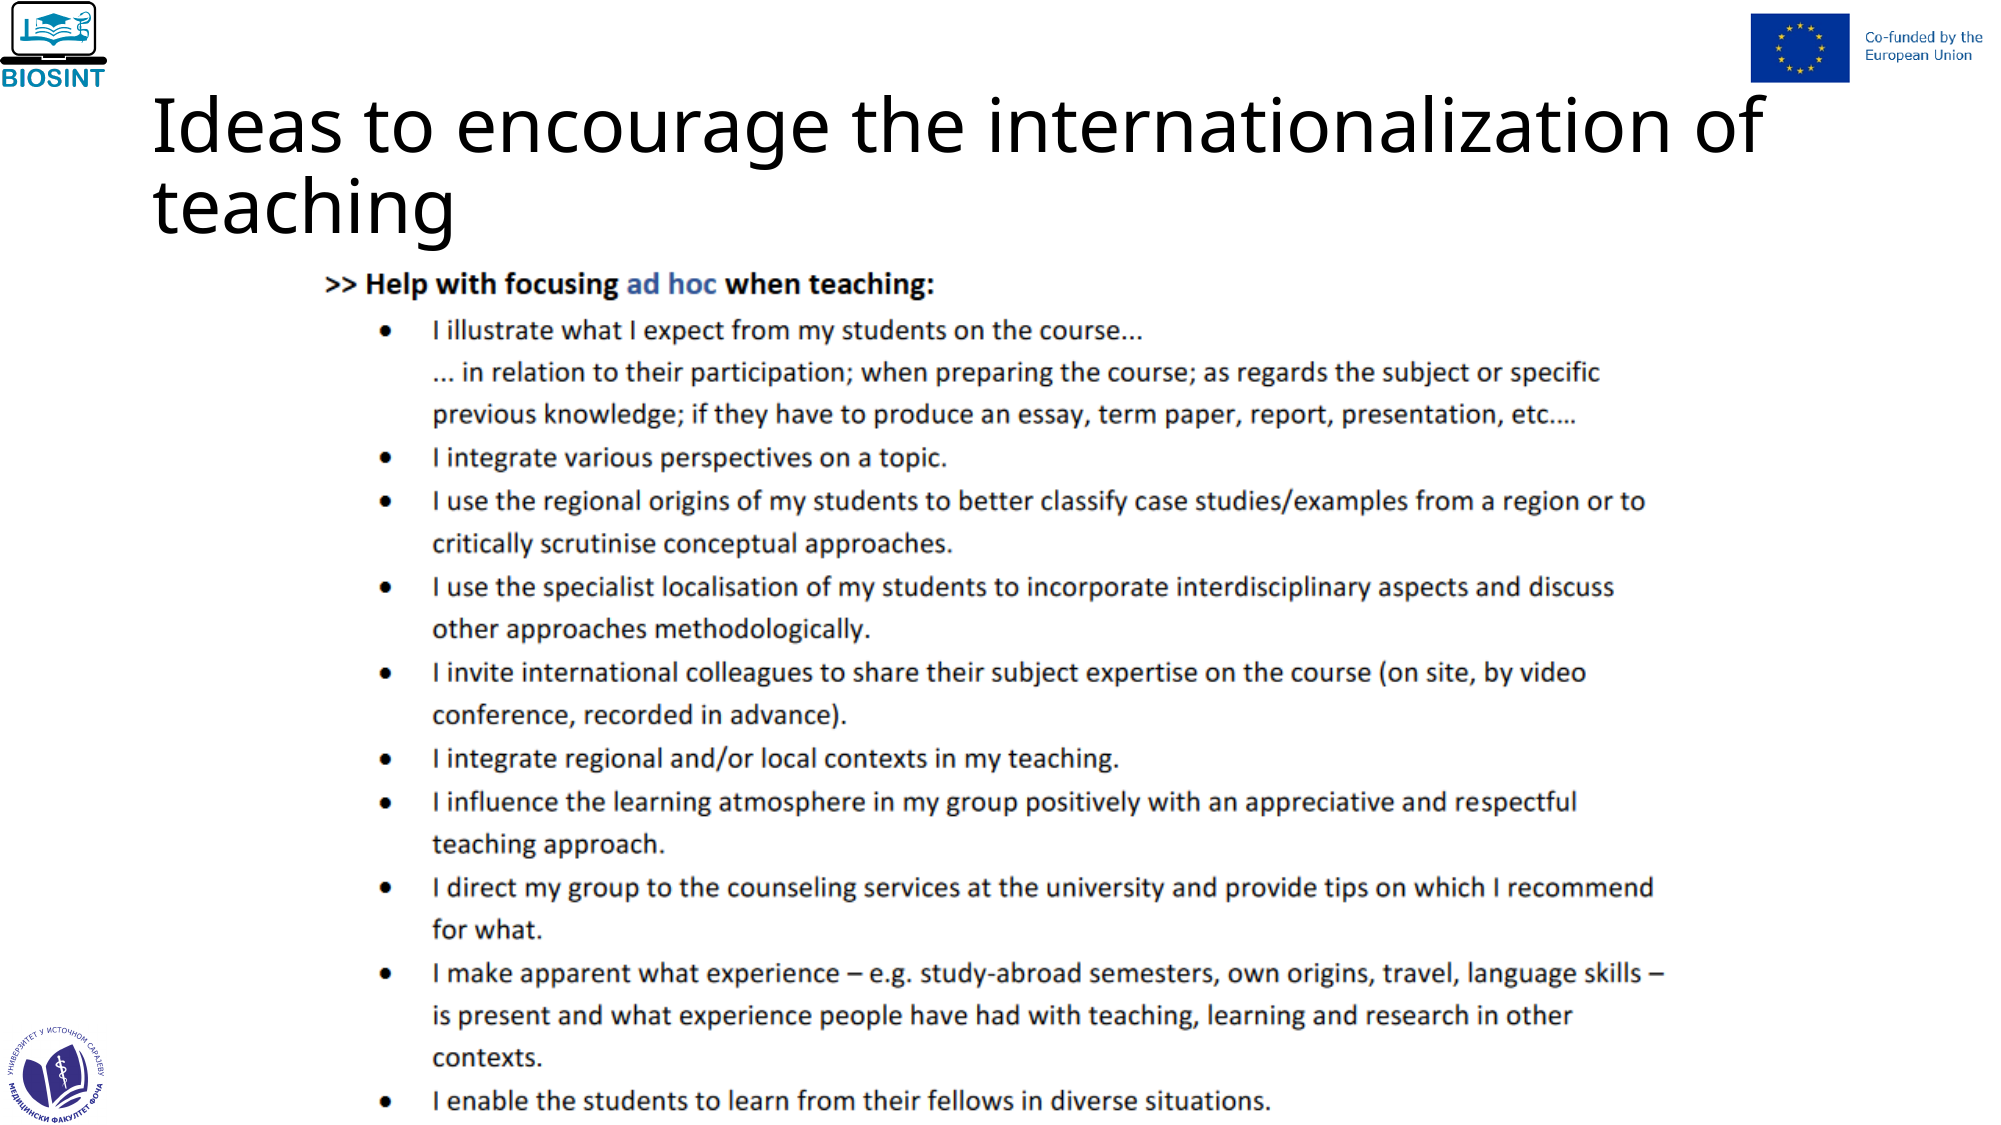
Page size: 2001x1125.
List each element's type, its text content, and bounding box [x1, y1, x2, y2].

picture [3, 1024, 107, 1125]
picture [0, 1, 107, 87]
picture [1746, 1, 2000, 90]
picture [316, 263, 1686, 1123]
title Ideas to encourage the internationalization of teaching [137, 59, 1863, 278]
picture [32, 72, 40, 83]
picture [77, 79, 83, 87]
